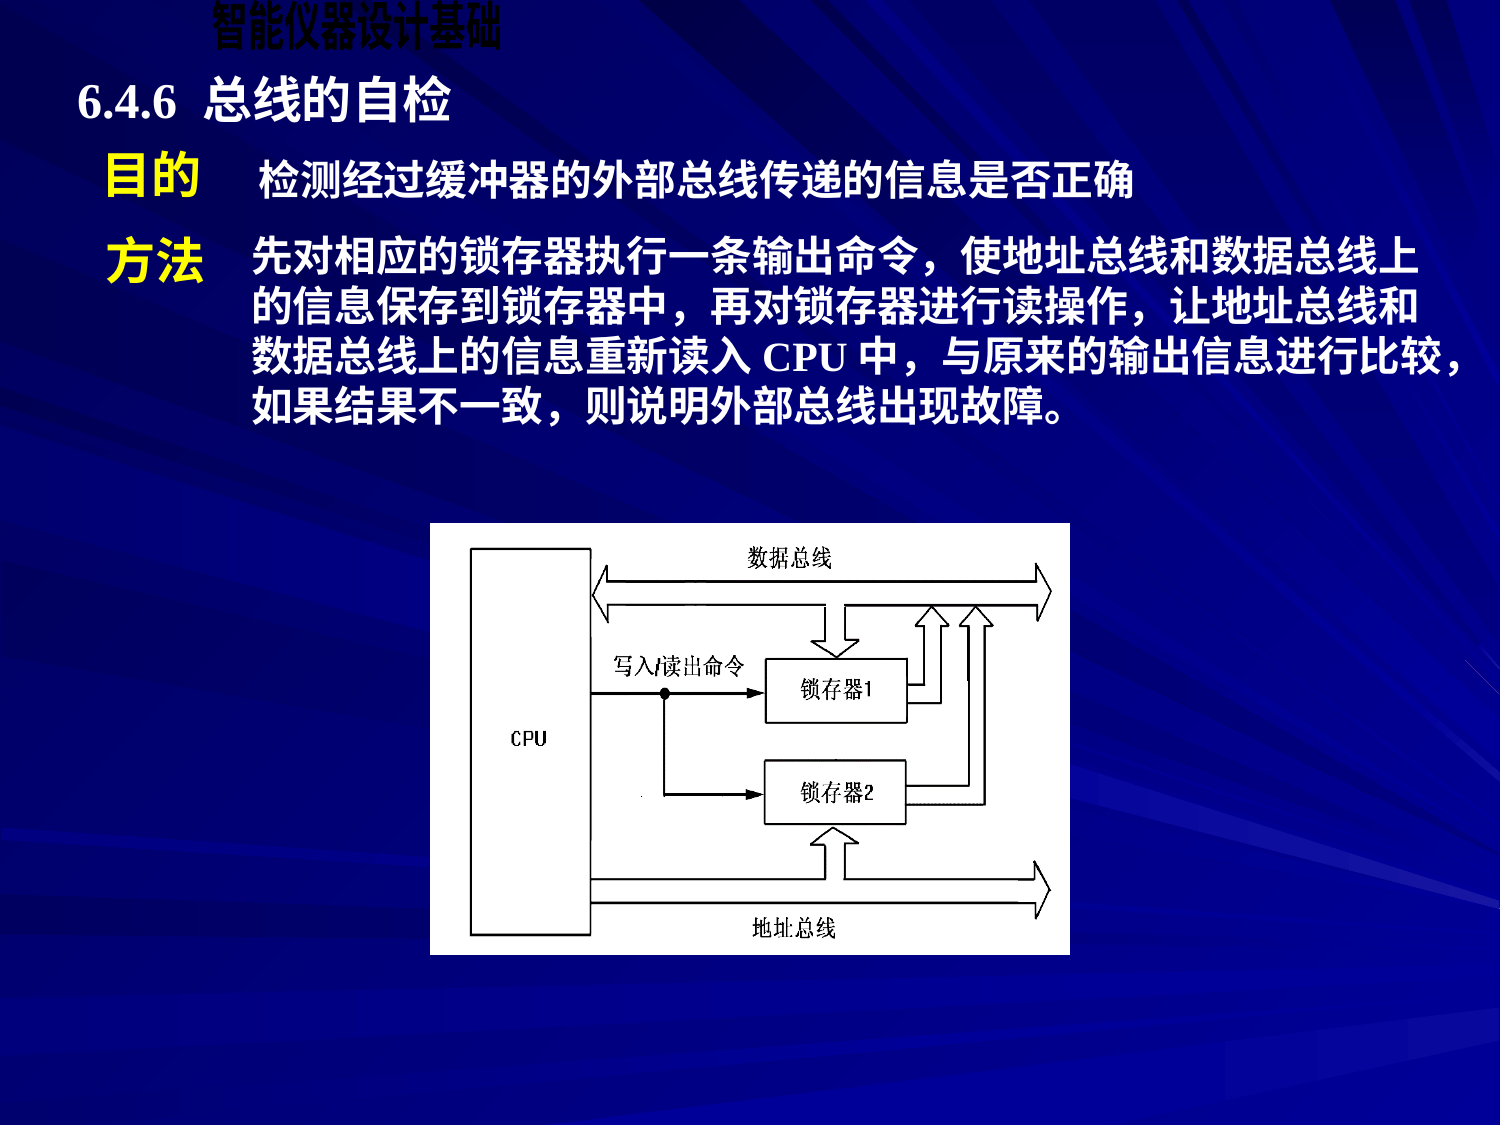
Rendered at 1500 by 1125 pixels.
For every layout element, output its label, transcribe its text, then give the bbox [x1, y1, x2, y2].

text_box 先对相应的锁存器执行一条输出命令，使地址总线和数据总线上的信息保存到锁存器中，再对锁存器进行读操作，让地址总线和数据总线上的信息重新读入CPU中，与原来的输出信息进行比较，如果结果不一致，则说明外部总线出现故障。 [236, 222, 1465, 438]
text_box 目的 [86, 136, 237, 212]
text_box 检测经过缓冲器的外部总线传递的信息是否正确 [243, 146, 1257, 212]
picture [431, 524, 1069, 954]
text_box 方法 [90, 222, 266, 297]
text_box 6.4.6 总线的自检 [62, 61, 975, 136]
